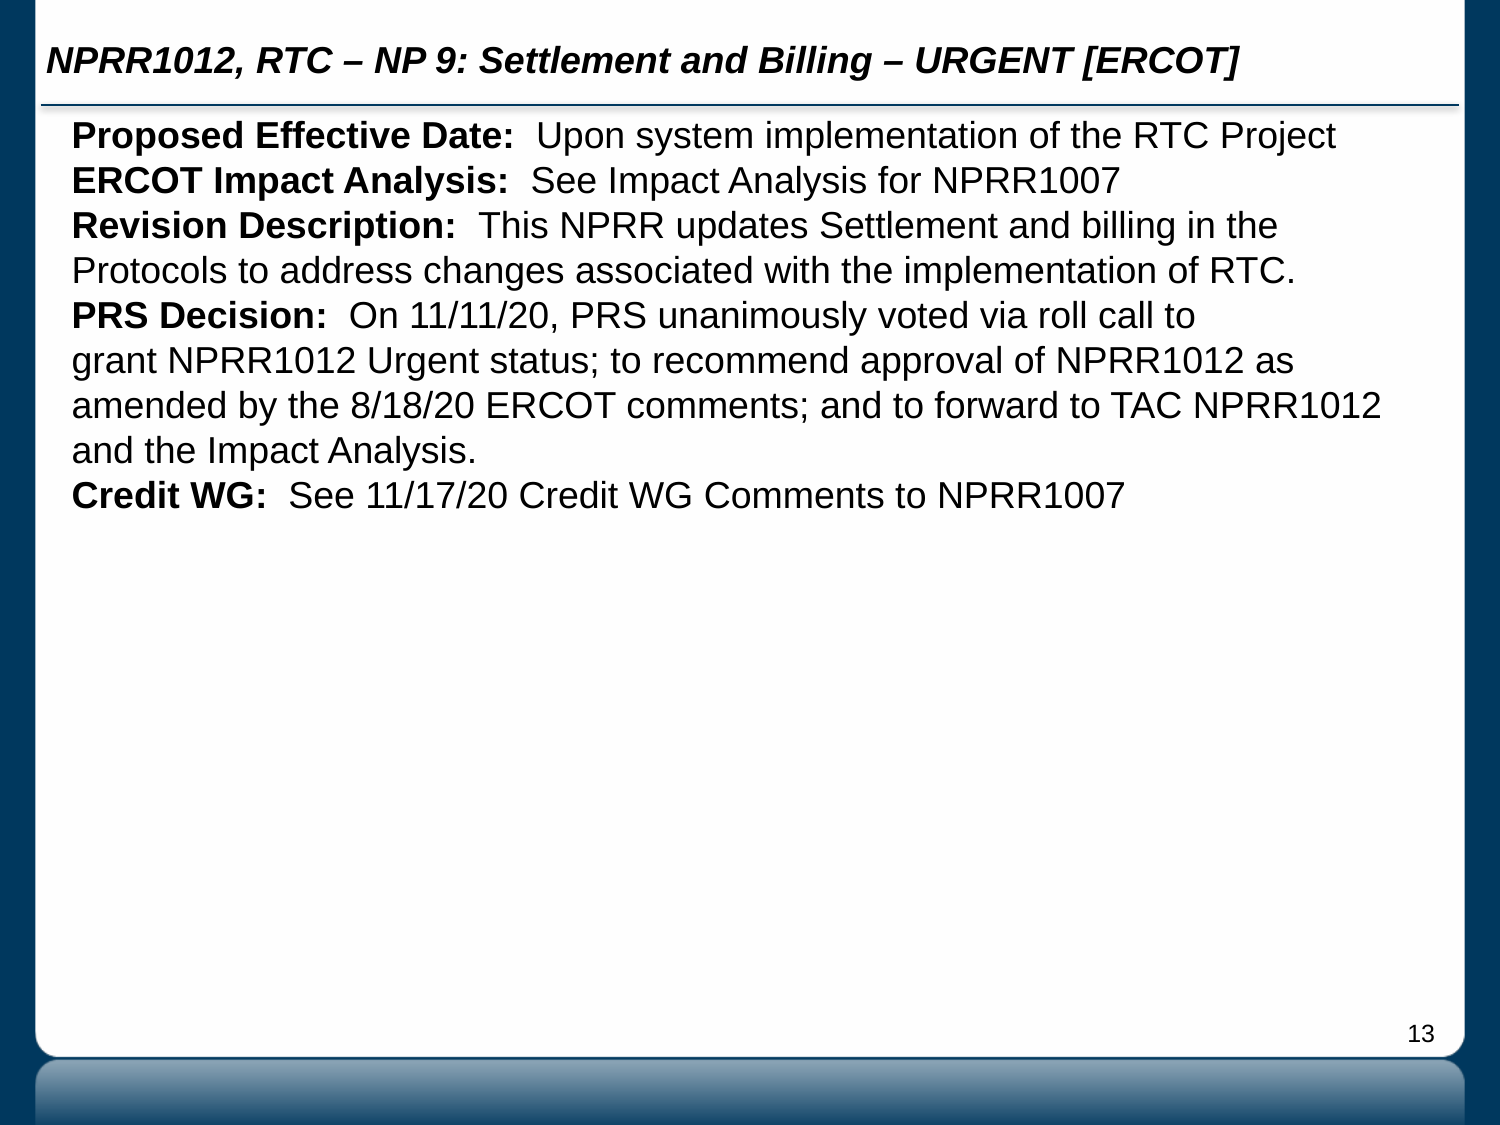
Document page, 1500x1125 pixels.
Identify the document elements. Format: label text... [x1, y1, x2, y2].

title NPRR1012, RTC – NP 9: Settlement and Billing – URGENT [ERCOT] [31, 20, 1464, 97]
picture [35, 0, 1465, 1125]
text_box Proposed Effective Date: Upon system implementation of the RTC Project ERCOT Impact Analysis: See Impact Analysis for NPRR1007 Revision Description: This NPRR updates Settlement and billing in the Protocols to address changes associated with the implementation of RTC. PRS Decision: On 11/11/20, PRS unanimously voted via roll call to grant NPRR1012 Urgent status; to recommend approval of NPRR1012 as amended by the 8/18/20 ERCOT comments; and to forward to TAC NPRR1012 and the Impact Analysis. Credit WG: See 11/17/20 Credit WG Comments to NPRR1007 [56, 103, 1448, 569]
